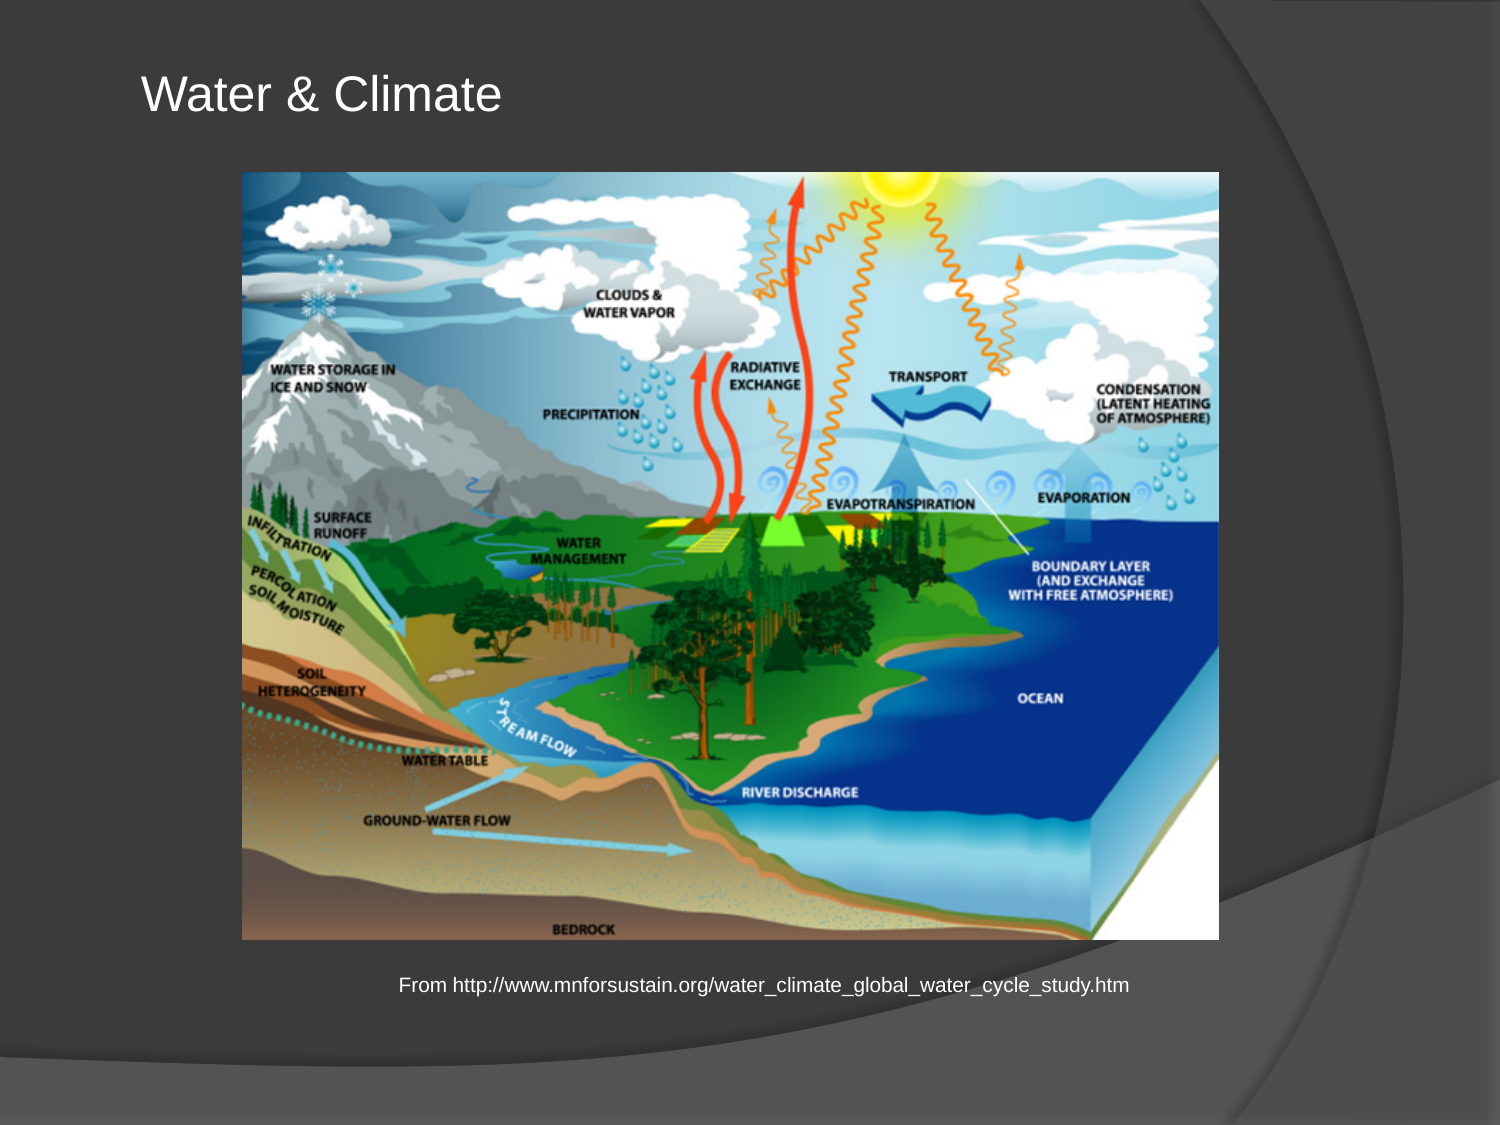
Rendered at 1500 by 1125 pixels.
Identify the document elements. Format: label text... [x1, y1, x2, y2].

text_box Water & Climate [126, 54, 518, 130]
text_box From http://www.mnforsustain.org/water_climate_global_water_cycle_study.htm [383, 964, 1164, 1004]
picture [241, 172, 1219, 941]
